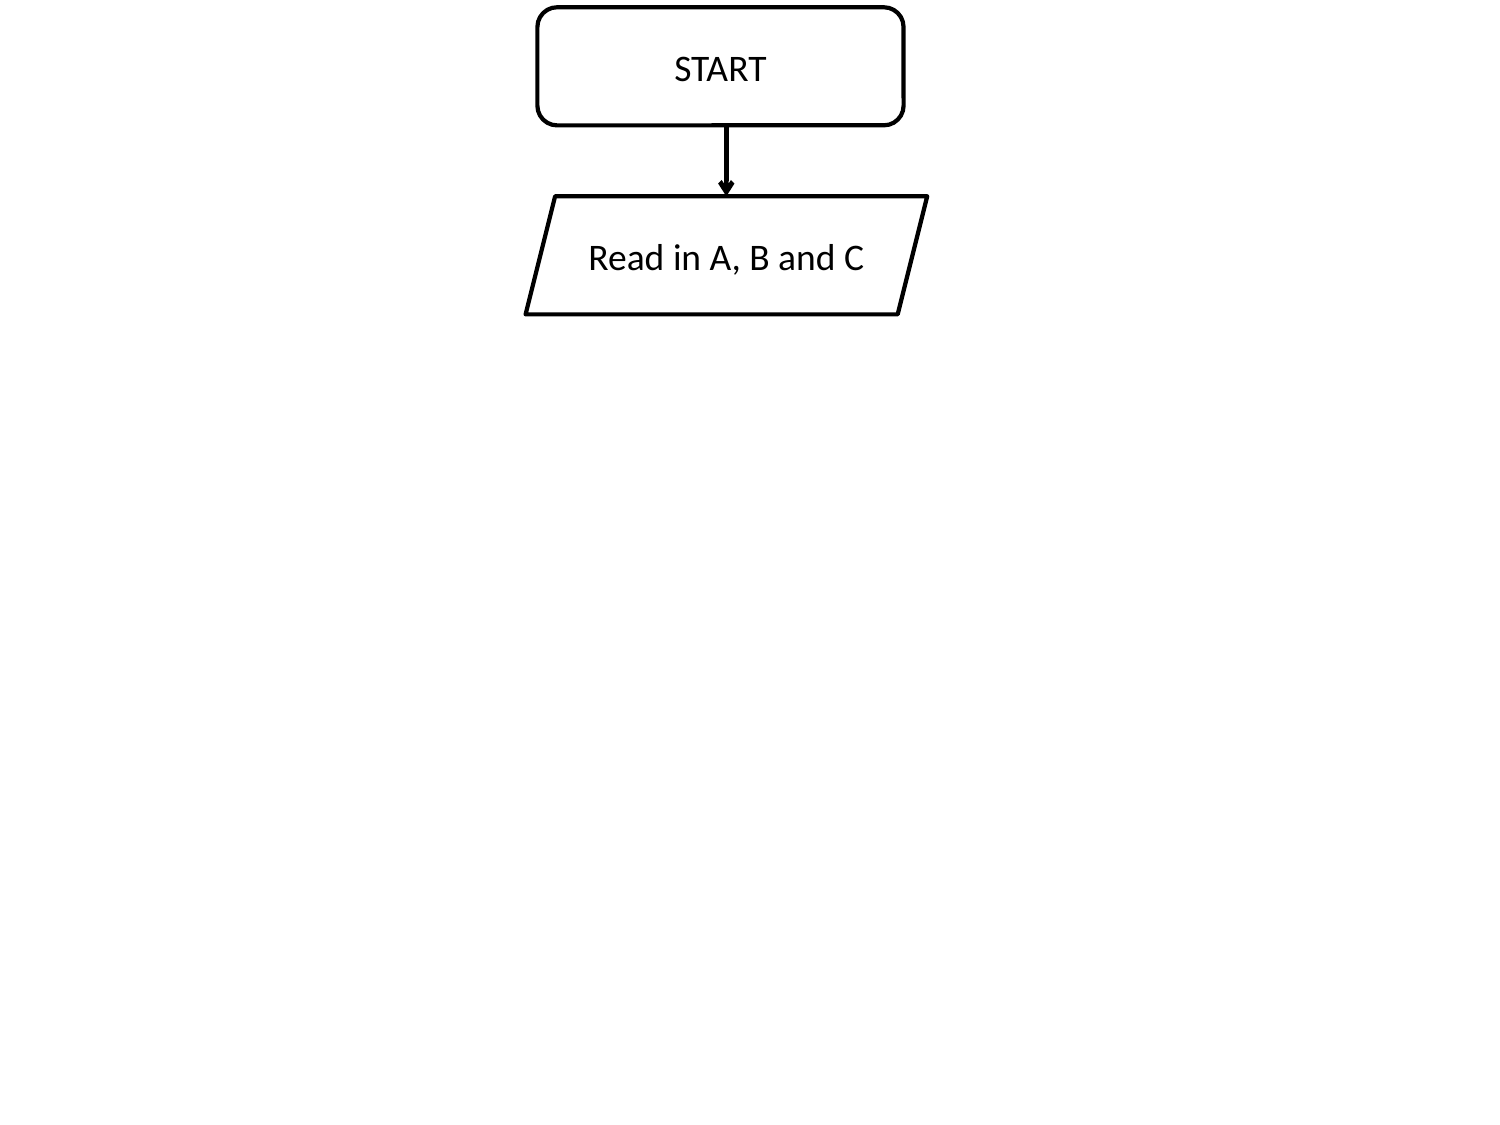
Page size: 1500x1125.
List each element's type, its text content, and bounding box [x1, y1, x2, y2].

text_box START [535, 5, 906, 128]
text_box Read in A, B and C [523, 194, 930, 317]
